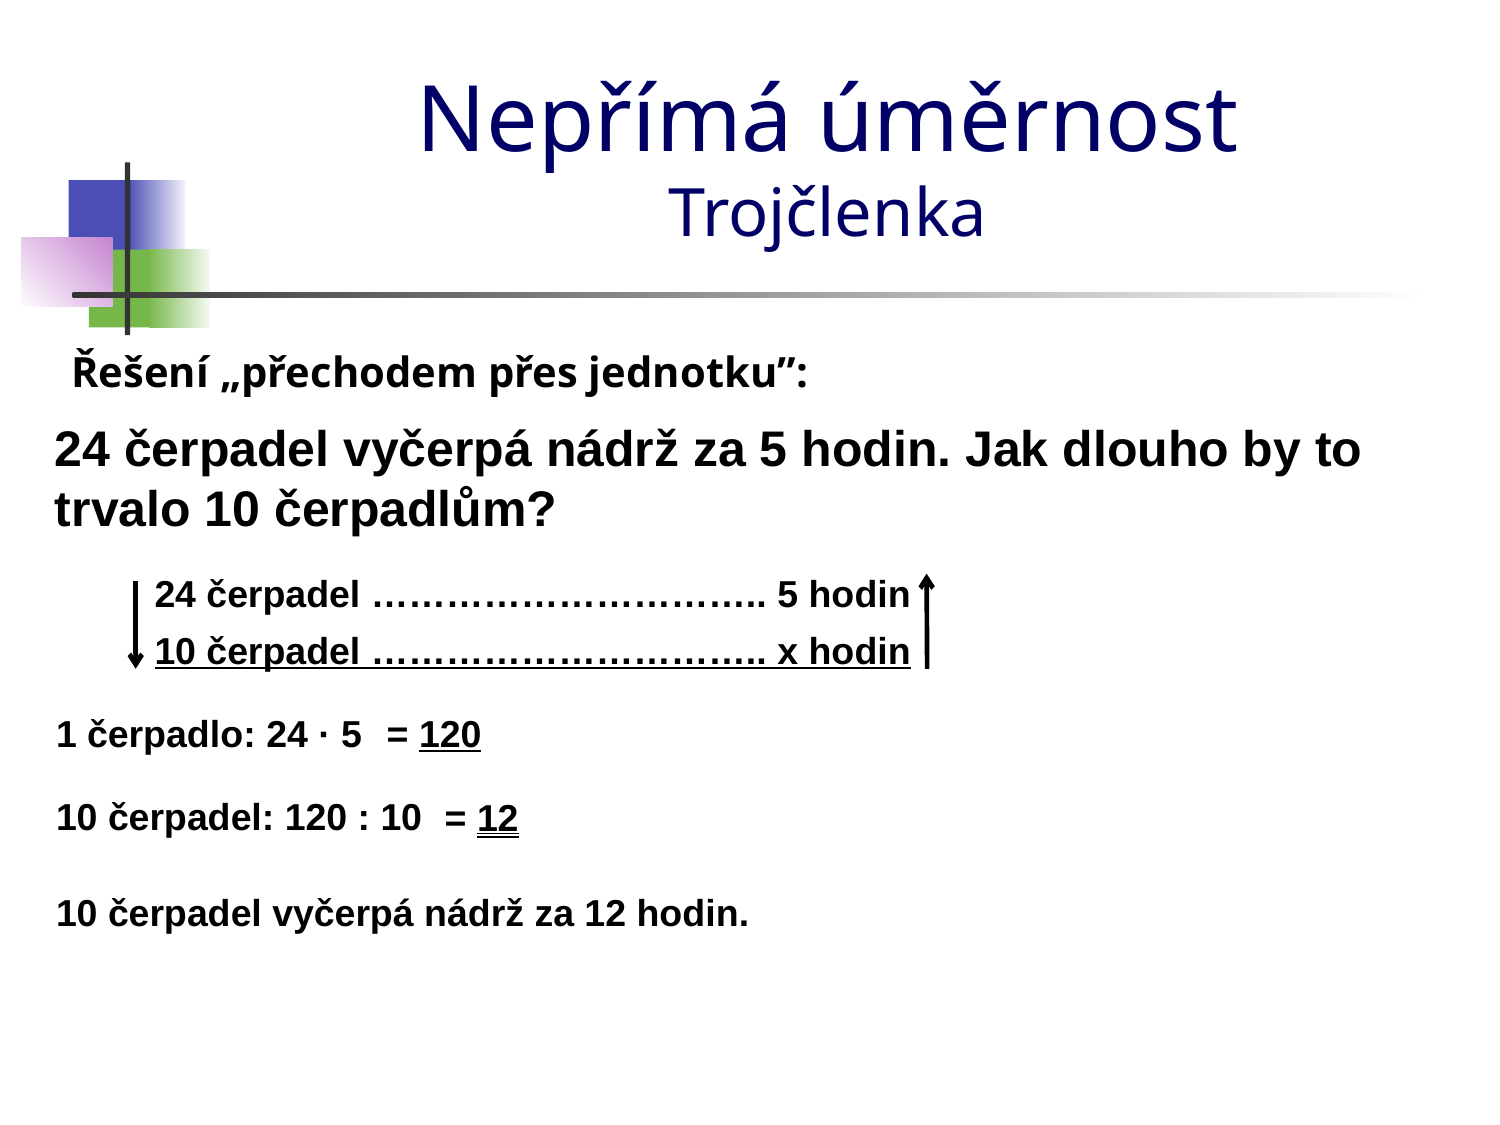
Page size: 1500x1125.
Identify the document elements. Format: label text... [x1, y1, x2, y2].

text_box = 12 [429, 786, 749, 846]
text_box 1 čerpadlo: 24 · 5 [41, 702, 371, 763]
text_box 10 čerpadel vyčerpá nádrž za 12 hodin. [41, 881, 904, 942]
title Nepřímá úměrnost Trojčlenka [188, 34, 1468, 276]
text_box 10 čerpadel: 120 : 10 [41, 785, 453, 846]
text_box 24 čerpadel vyčerpá nádrž za 5 hodin. Jak dlouho by to trvalo 10 čerpadlům? [39, 408, 1458, 544]
text_box = 120 [371, 702, 534, 763]
list Řešení „přechodem přes jednotku”: [41, 337, 1022, 408]
text_box 24 čerpadel ………………………….. 5 hodin [139, 562, 928, 619]
text_box 10 čerpadel ………………………….. x hodin [139, 619, 951, 680]
